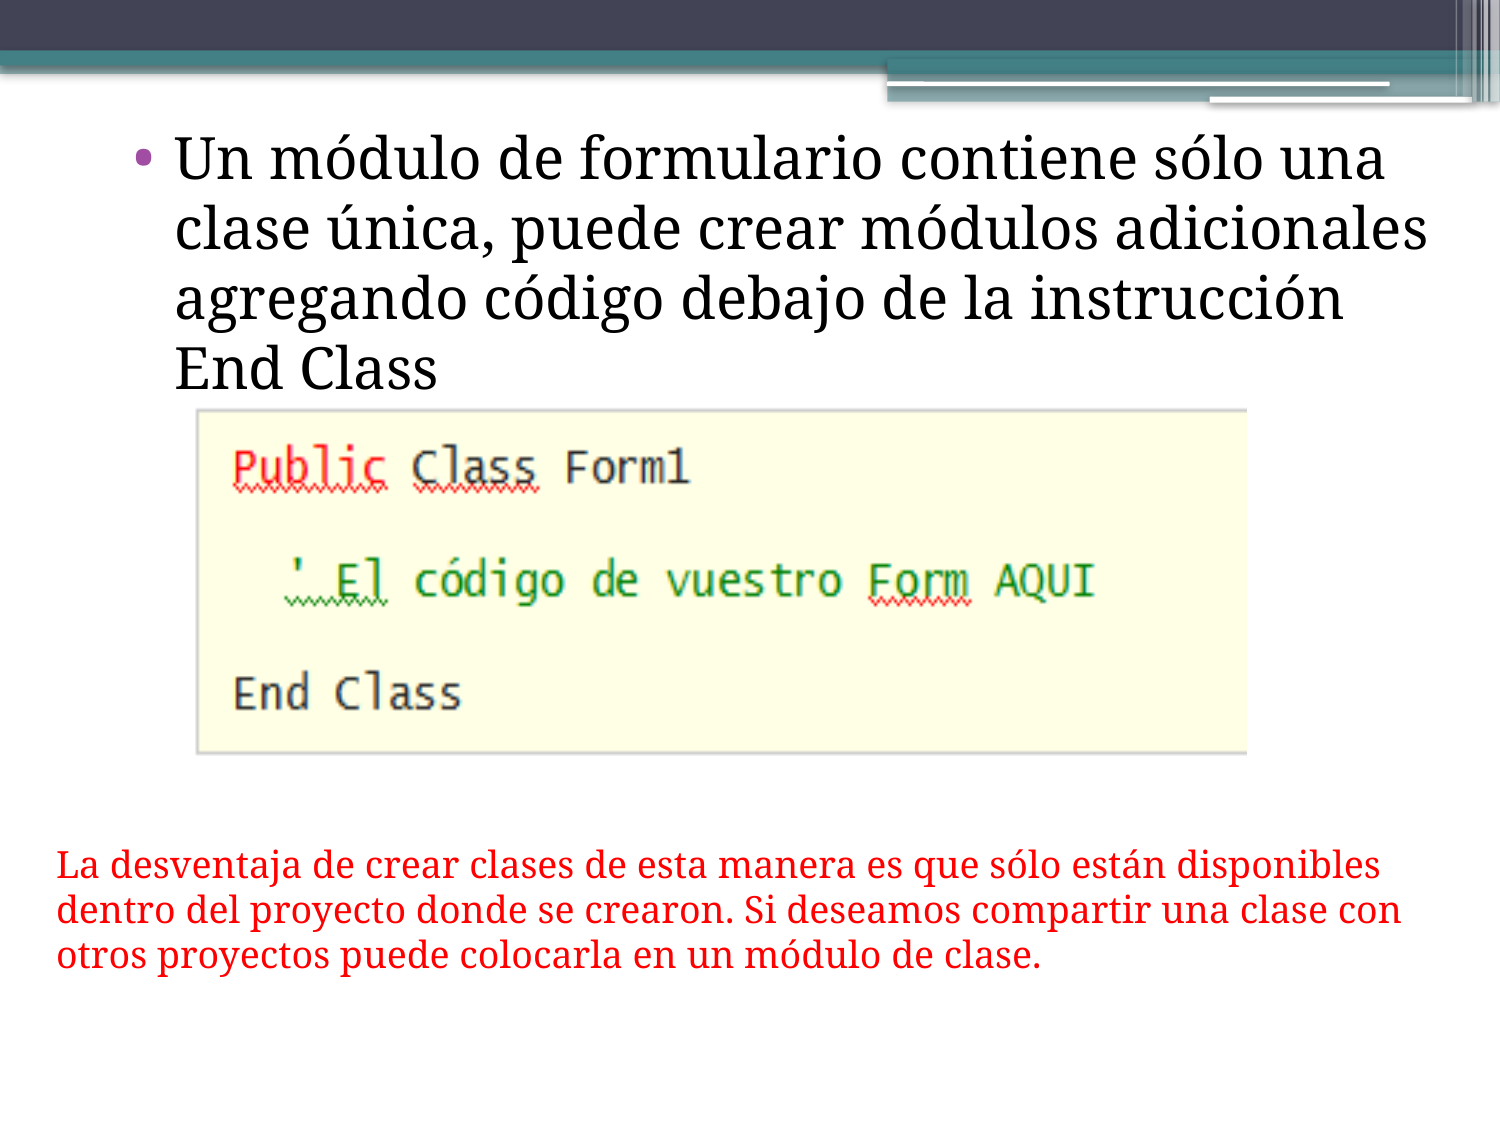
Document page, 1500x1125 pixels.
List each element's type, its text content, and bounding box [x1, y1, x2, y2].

list Un módulo de formulario contiene sólo una clase única, puede crear módulos adicionales agregando código debajo de la instrucción End Class [100, 113, 1451, 824]
picture [194, 396, 1247, 772]
text_box La desventaja de crear clases de esta manera es que sólo están disponibles dentro del proyecto donde se crearon. Si deseamos compartir una clase con otros proyectos puede colocarla en un módulo de clase. [41, 834, 1459, 1029]
